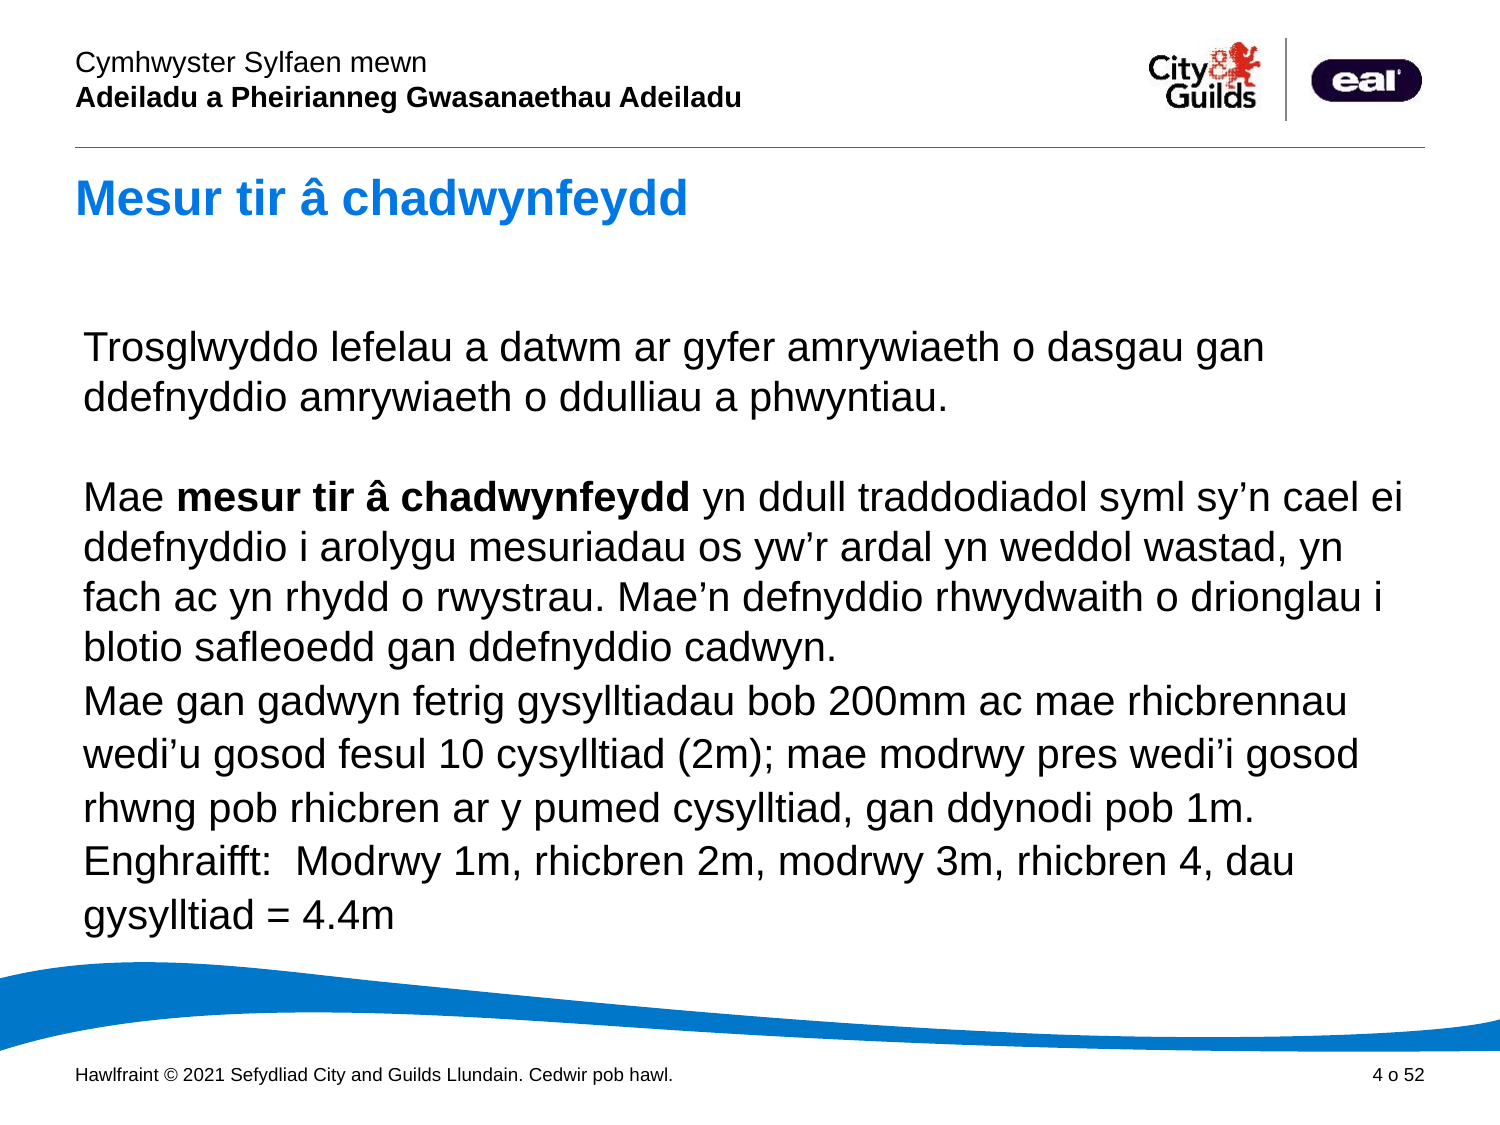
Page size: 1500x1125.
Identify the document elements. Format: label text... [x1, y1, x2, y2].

picture [1149, 38, 1422, 121]
text_box Trosglwyddo lefelau a datwm ar gyfer amrywiaeth o dasgau gan ddefnyddio amrywiaeth o ddulliau a phwyntiau. Mae mesur tir â chadwynfeydd yn ddull traddodiadol syml sy’n cael ei ddefnyddio i arolygu mesuriadau os yw’r ardal yn weddol wastad, yn fach ac yn rhydd o rwystrau. Mae’n defnyddio rhwydwaith o drionglau i blotio safleoedd gan ddefnyddio cadwyn. Mae gan gadwyn fetrig gysylltiadau bob 200mm ac mae rhicbrennau wedi’u gosod fesul 10 cysylltiad (2m); mae modrwy pres wedi’i gosod rhwng pob rhicbren ar y pumed cysylltiad, gan ddynodi pob 1m. Enghraifft: Modrwy 1m, rhicbren 2m, modrwy 3m, rhicbren 4, dau gysylltiad = 4.4m [68, 312, 1424, 1092]
title Mesur tir â chadwynfeydd [74, 165, 1426, 229]
